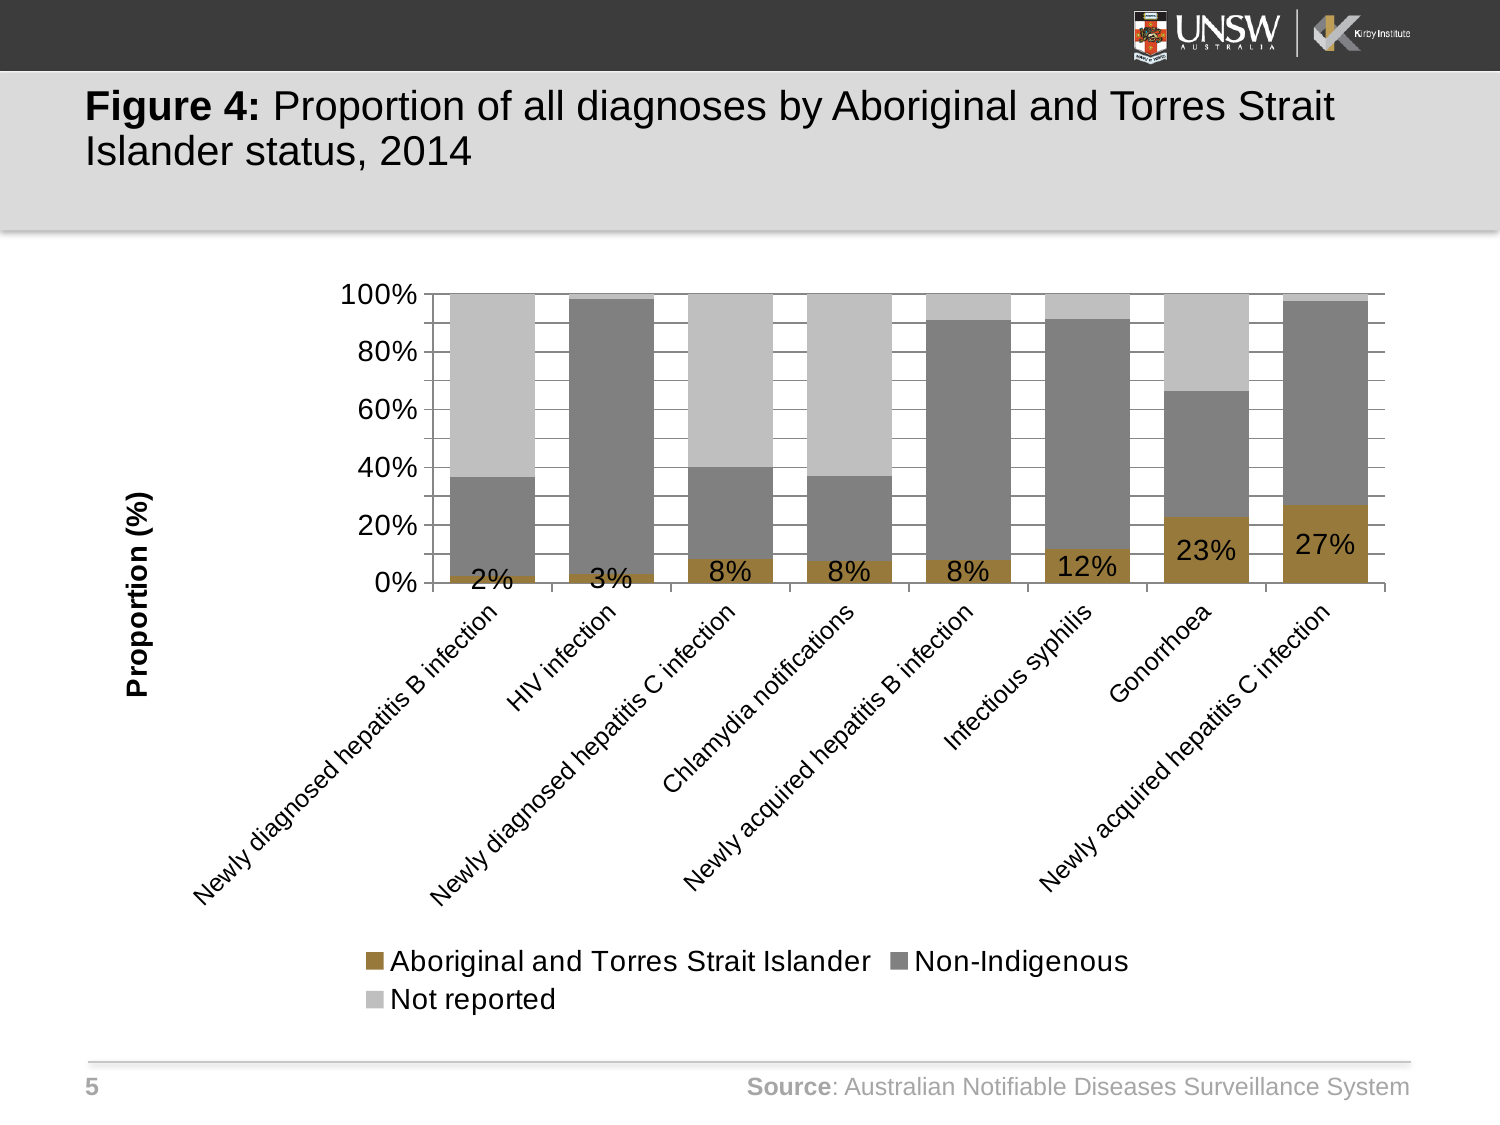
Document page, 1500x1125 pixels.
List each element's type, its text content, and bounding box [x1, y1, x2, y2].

picture [0, 0, 1500, 71]
chart [84, 262, 1412, 1023]
list Source: Australian Notifiable Diseases Surveillance System [262, 1070, 1412, 1112]
title Figure 4: Proportion of all diagnoses by Aboriginal and Torres Strait Islander status, 2014 [85, 84, 1412, 216]
slide_number 5 [85, 1070, 195, 1112]
